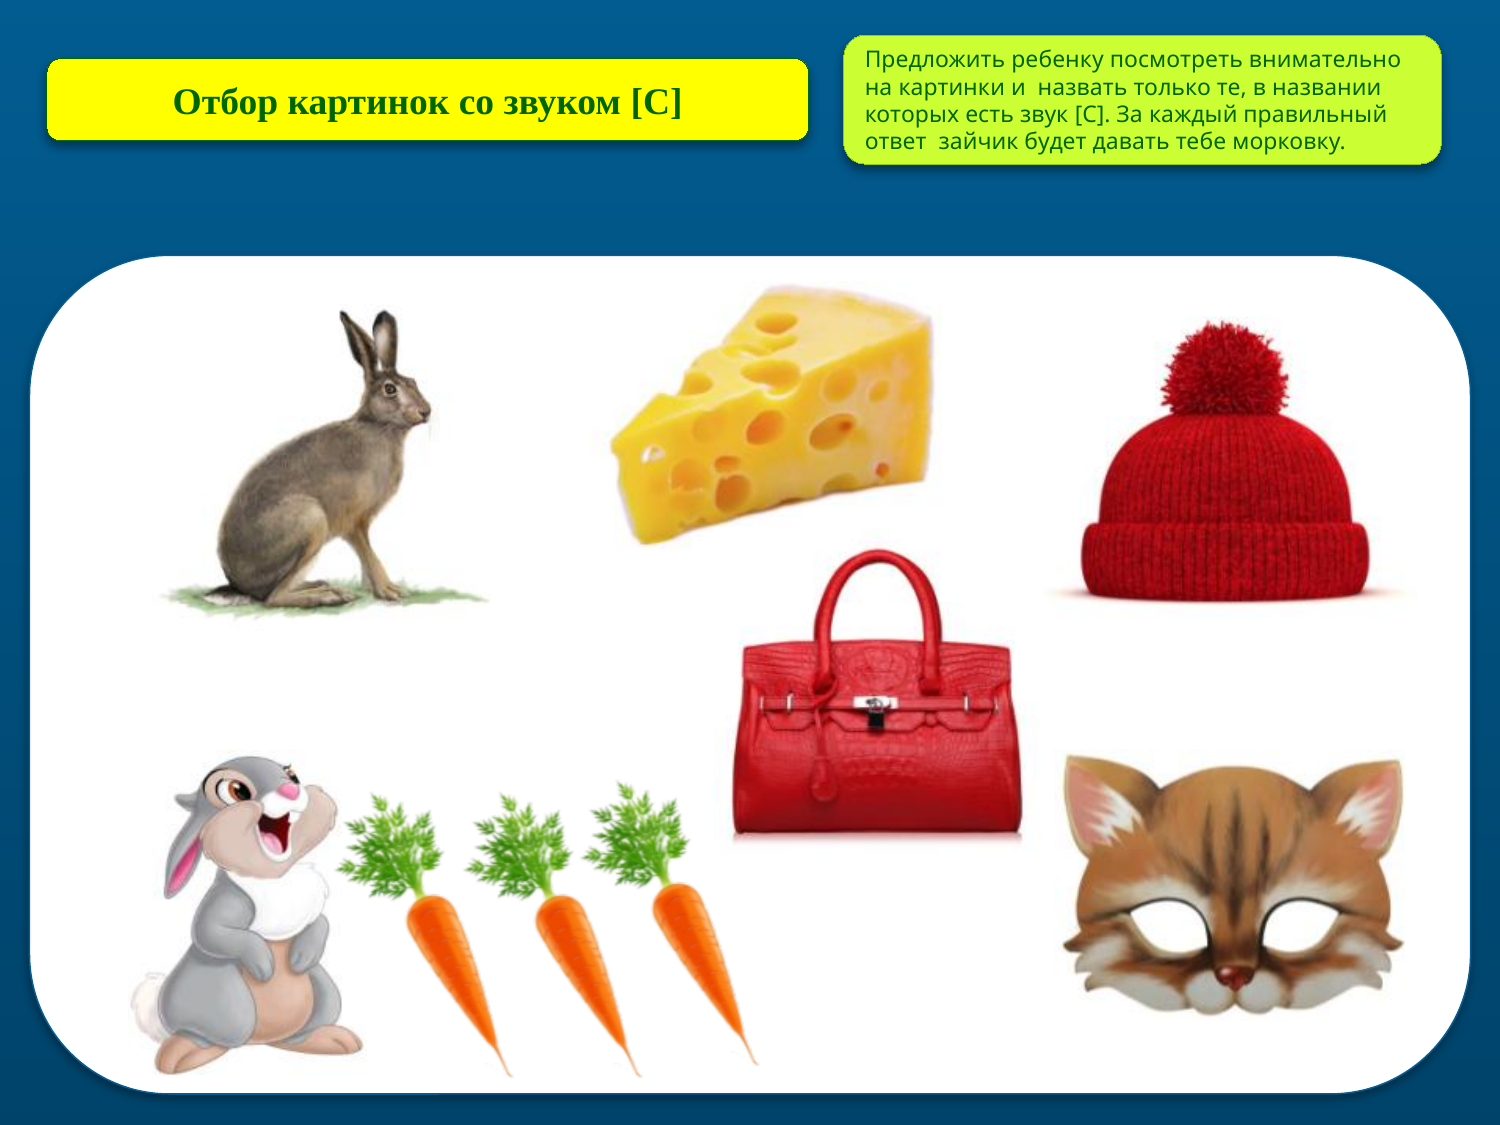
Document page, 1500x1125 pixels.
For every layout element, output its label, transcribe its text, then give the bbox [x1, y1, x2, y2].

text_box [28, 254, 1472, 1095]
picture [152, 292, 507, 635]
text_box Отбор картинок со звуком [С] [46, 58, 809, 141]
picture [128, 280, 1419, 1083]
text_box Предложить ребенку посмотреть внимательно на картинки и назвать только те, в названии которых есть звук [С]. За каждый правильный ответ зайчик будет давать тебе морковку. [843, 35, 1442, 165]
text_box [0, 0, 1500, 1125]
picture [1054, 749, 1412, 1021]
